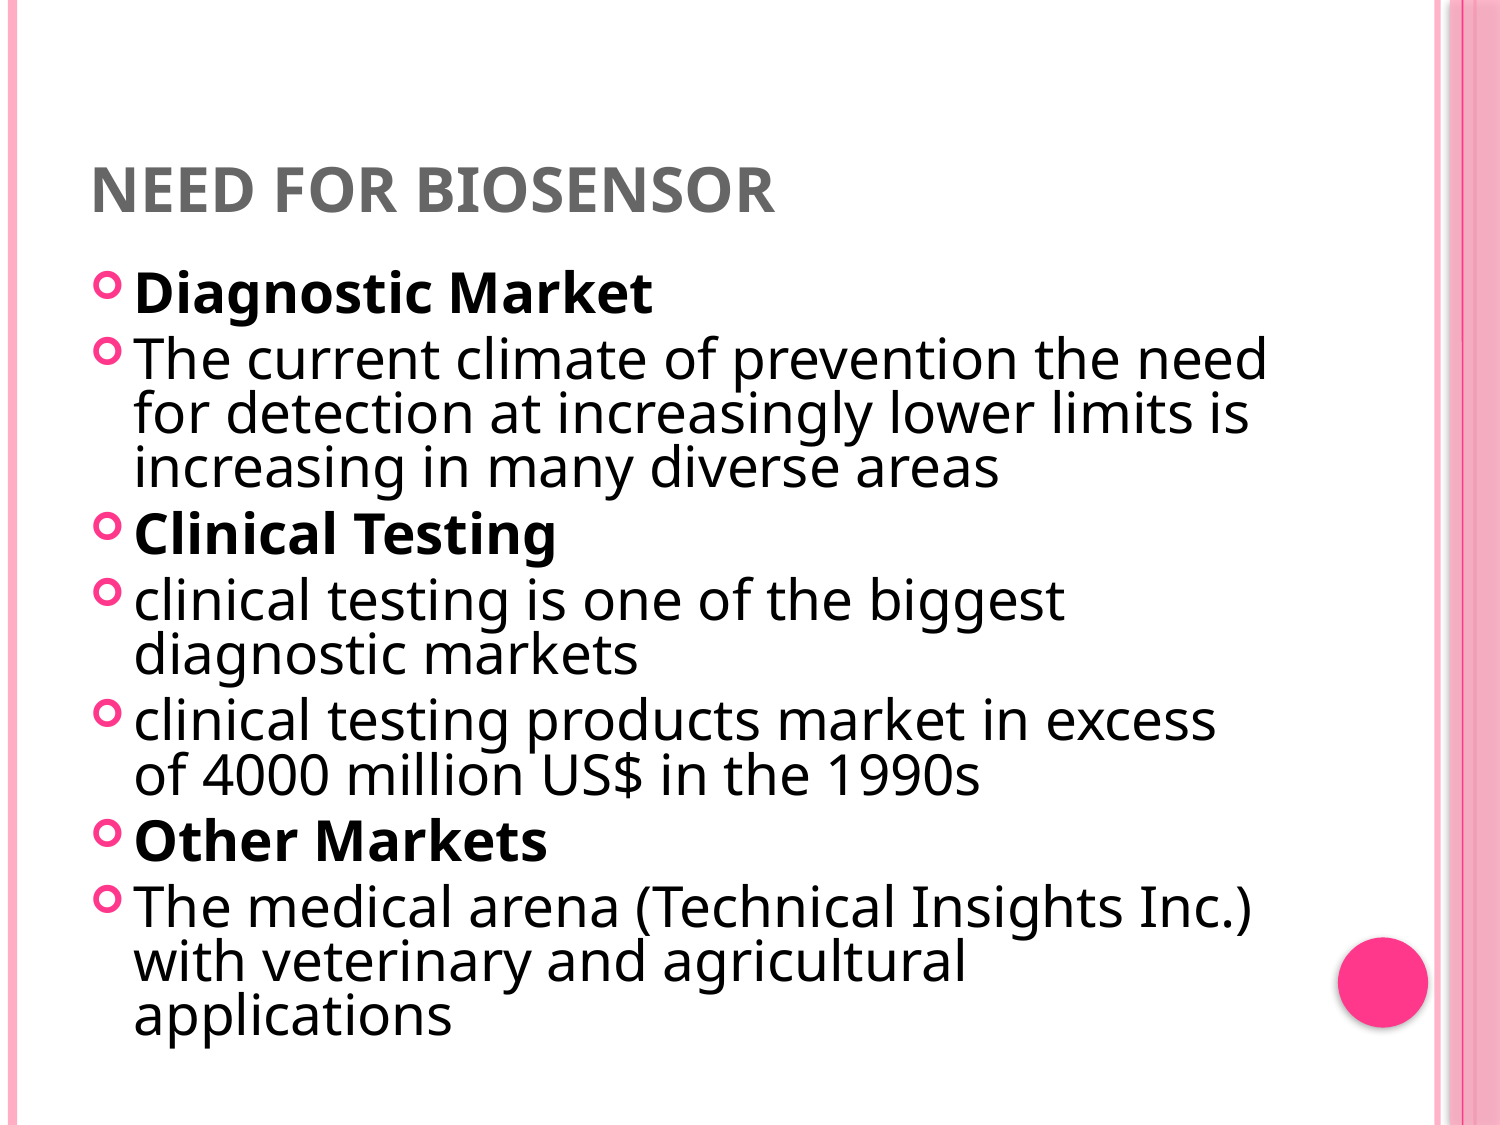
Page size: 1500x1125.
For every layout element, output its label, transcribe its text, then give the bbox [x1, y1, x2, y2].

list Diagnostic Market The current climate of prevention the need for detection at increasingly lower limits is increasing in many diverse areas Clinical Testing clinical testing is one of the biggest diagnostic markets clinical testing products market in excess of 4000 million US$ in the 1990s Other Markets The medical arena (Technical Insights Inc.) with veterinary and agricultural applications [74, 262, 1301, 1063]
title Need for Biosensor [75, 45, 1300, 233]
